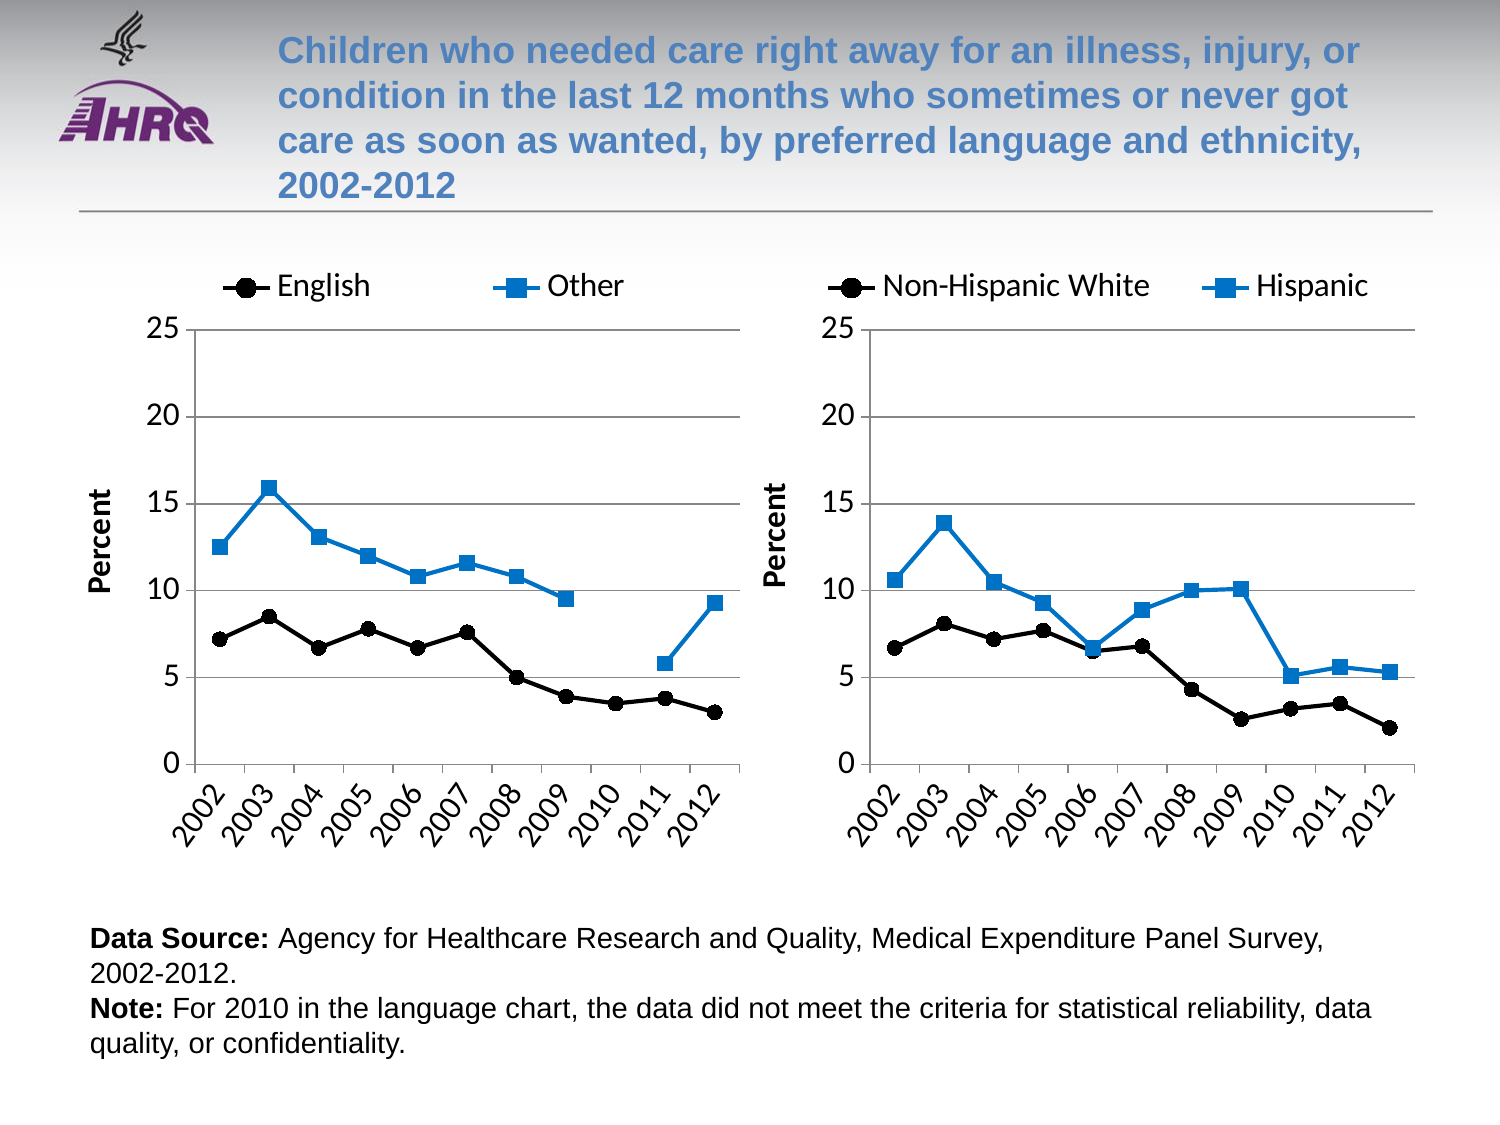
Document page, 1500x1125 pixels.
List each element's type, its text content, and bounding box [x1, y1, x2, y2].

text_box Data Source: Agency for Healthcare Research and Quality, Medical Expenditure Panel Survey, 2002-2012. Note: For 2010 in the language chart, the data did not meet the criteria for statistical reliability, data quality, or confidentiality. [74, 912, 1413, 1068]
chart [74, 254, 1426, 893]
picture [0, 0, 1500, 1125]
title Children who needed care right away for an illness, injury, or condition in the last 12 months who sometimes or never got care as soon as wanted, by preferred language and ethnicity, 2002-2012 [262, 45, 1425, 188]
